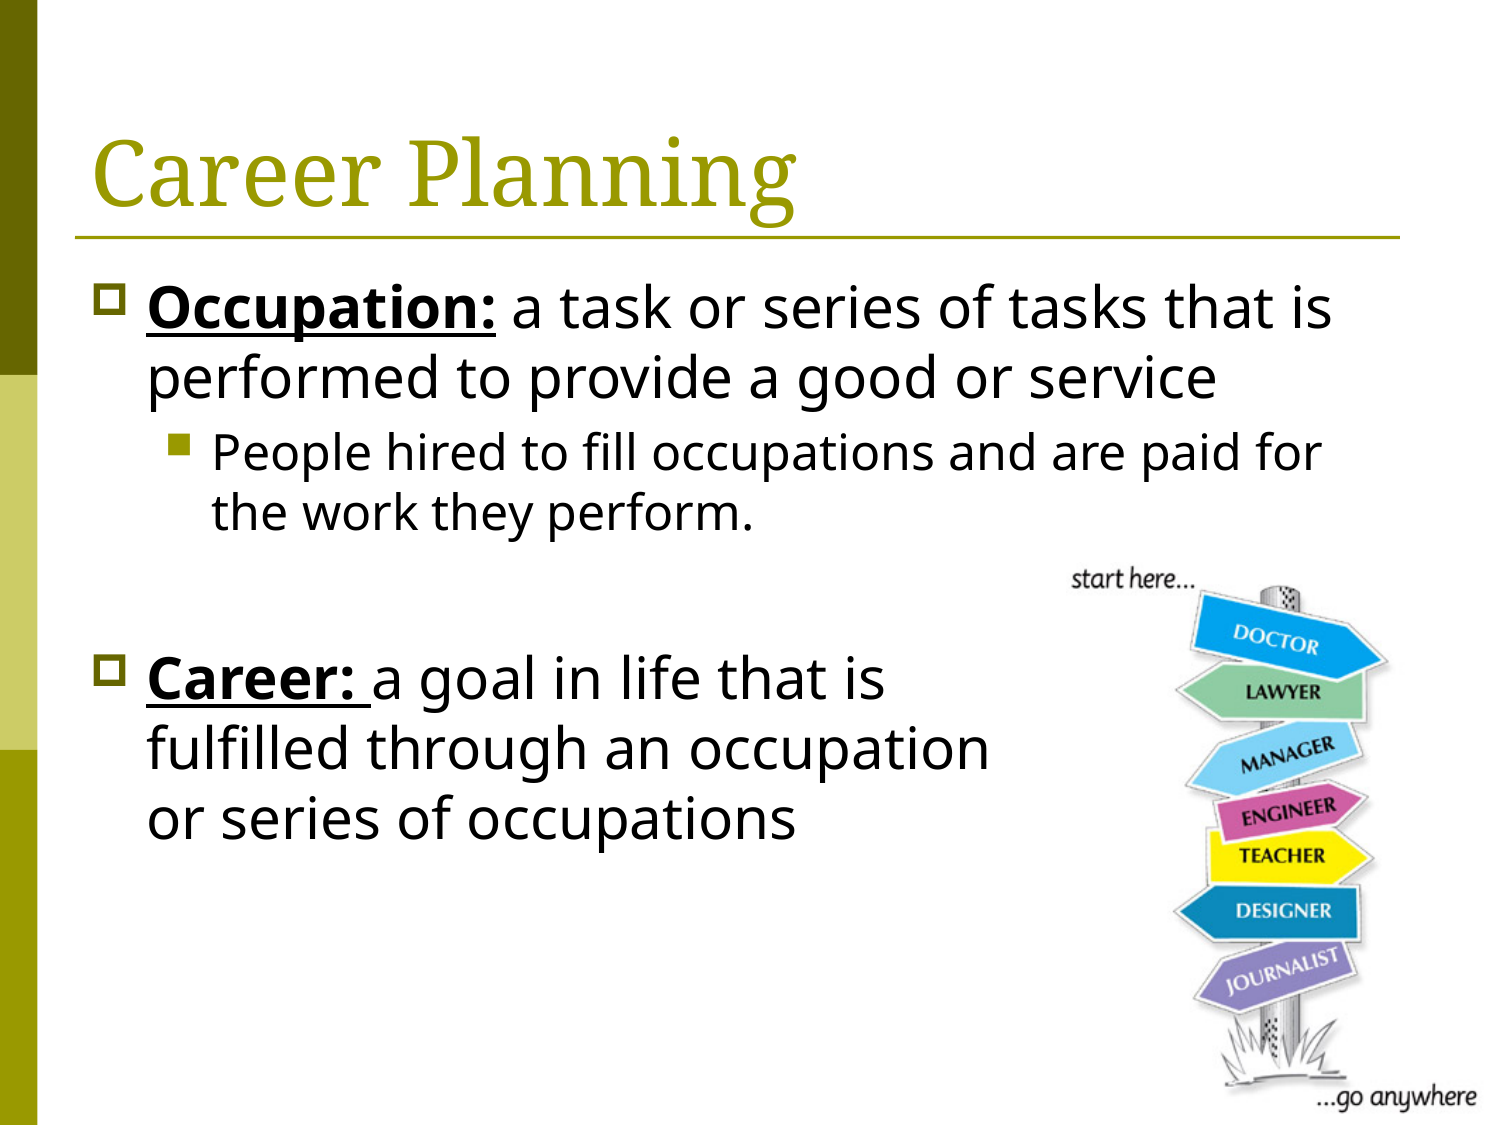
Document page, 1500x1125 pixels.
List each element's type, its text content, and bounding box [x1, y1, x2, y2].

list Occupation: a task or series of tasks that is performed to provide a good or service People hired to fill occupations and are paid for the work they perform. Career: a goal in life that is fulfilled through an occupation or series of occupations [74, 262, 1426, 1006]
title Career Planning [74, 45, 1426, 233]
picture [1066, 562, 1497, 1125]
